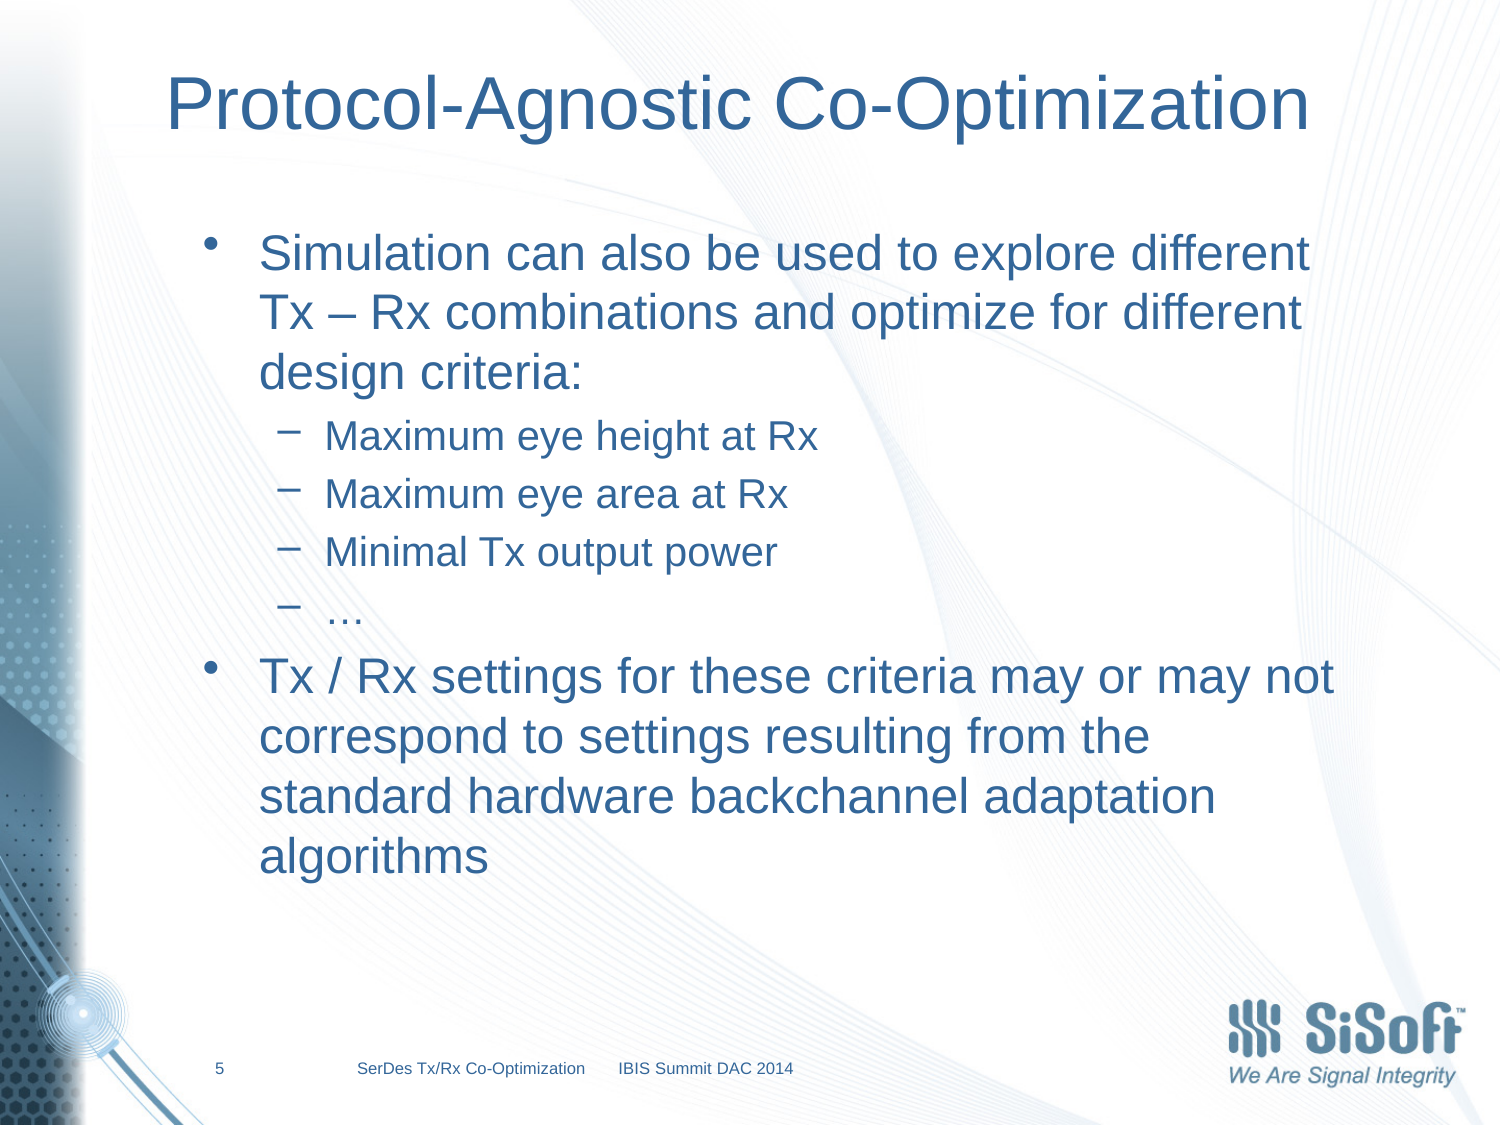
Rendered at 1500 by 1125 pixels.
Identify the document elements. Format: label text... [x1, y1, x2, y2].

list Simulation can also be used to explore different Tx – Rx combinations and optimize for different design criteria: Maximum eye height at Rx Maximum eye area at Rx Minimal Tx output power … Tx / Rx settings for these criteria may or may not correspond to settings resulting from the standard hardware backchannel adaptation algorithms [187, 212, 1363, 963]
picture [0, 0, 1500, 1125]
title Protocol-Agnostic Co-Optimization [150, 24, 1450, 175]
footer 5 SerDes Tx/Rx Co-Optimization IBIS Summit DAC 2014 [200, 1050, 975, 1104]
